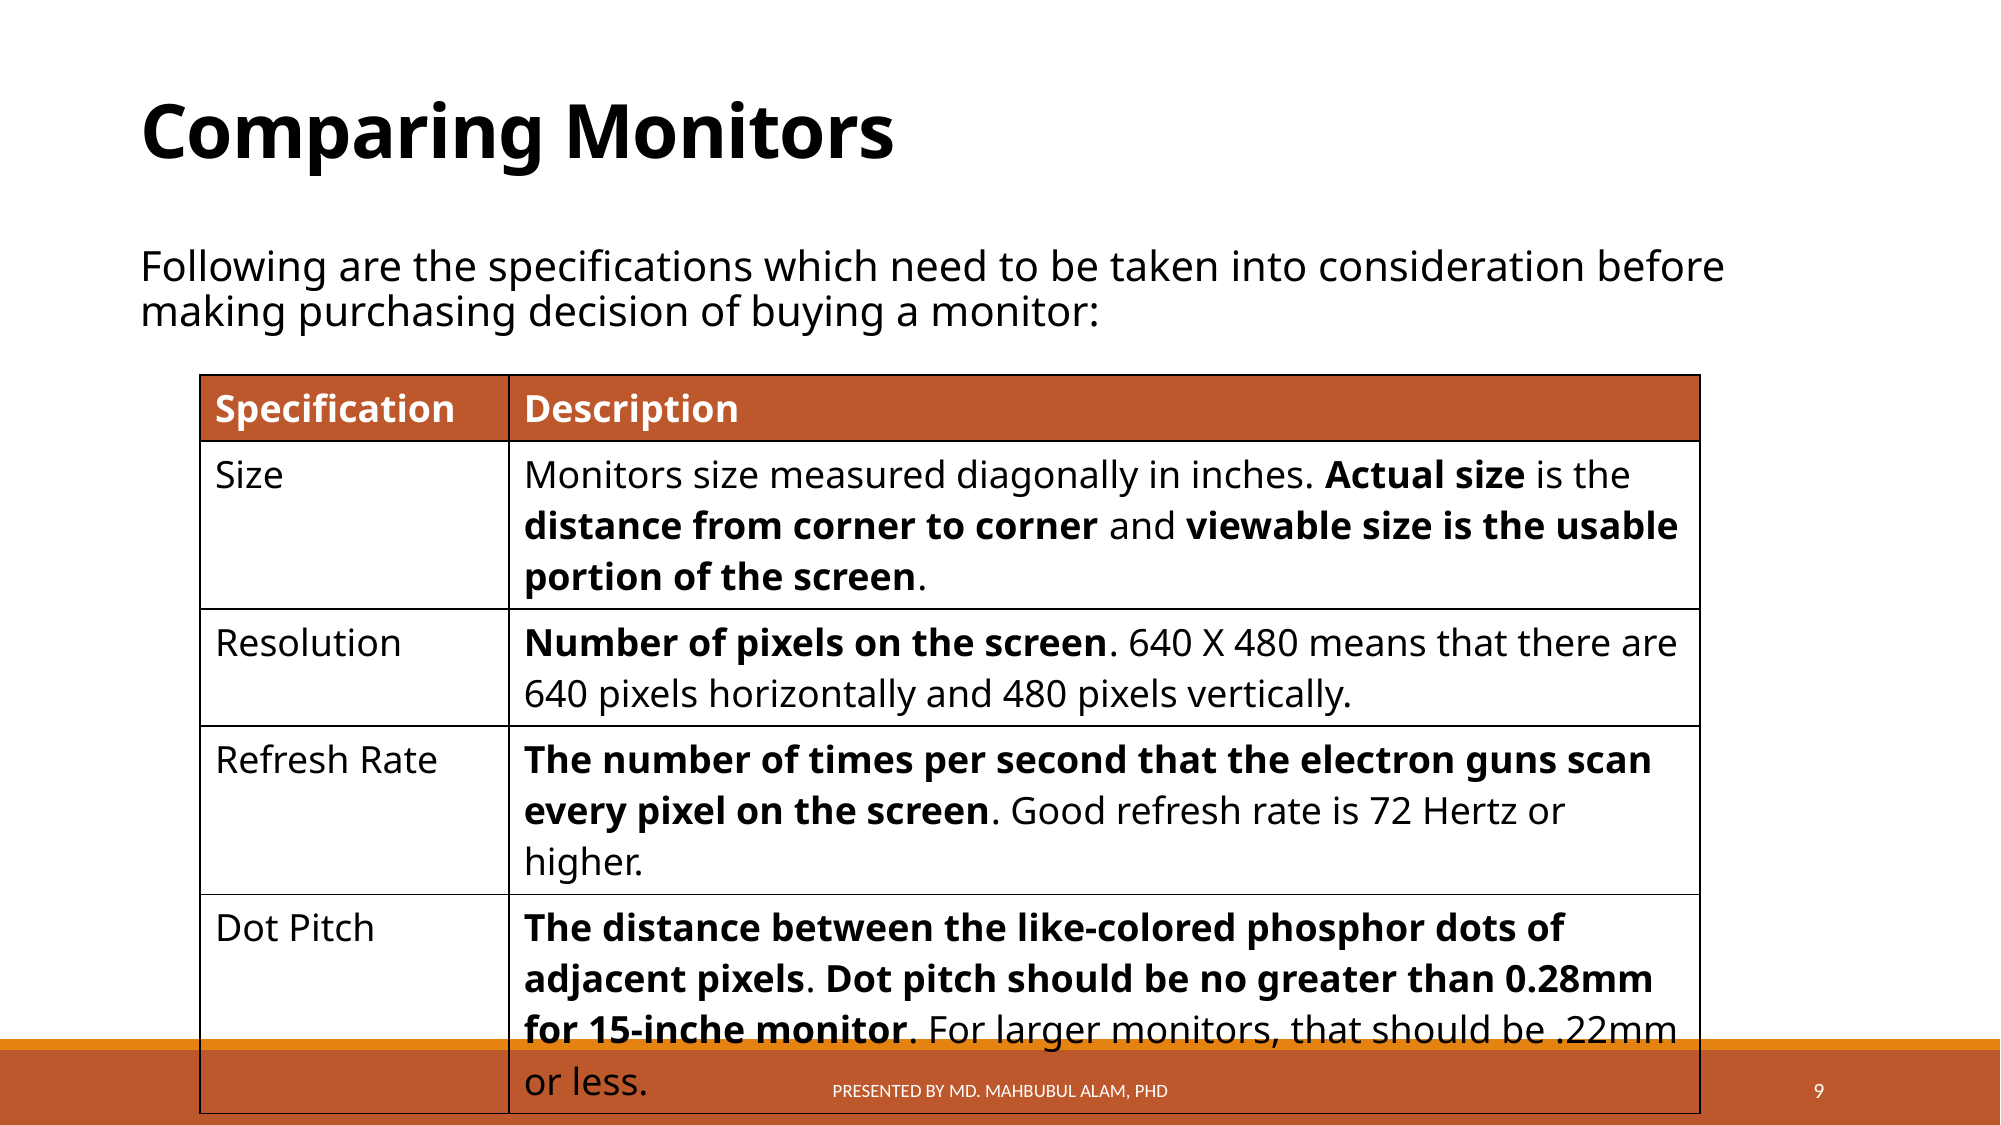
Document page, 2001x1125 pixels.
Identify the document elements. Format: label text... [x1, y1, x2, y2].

table_cell Resolution [201, 610, 508, 725]
title Comparing Monitors [125, 75, 1800, 181]
table_cell Number of pixels on the screen. 640 X 480 means that there are 640 pixels horizontally and 480 pixels vertically. [510, 610, 1699, 725]
table_cell The number of times per second that the electron guns scan every pixel on the screen. Good refresh rate is 72 Hertz or higher. [510, 727, 1699, 894]
table_cell Dot Pitch [201, 895, 508, 1113]
list Following are the specifications which need to be taken into consideration before making purchasing decision of buying a monitor: [125, 237, 1830, 963]
slide_number 9 [1624, 1059, 1840, 1120]
table_header Description [510, 376, 1699, 440]
table_header Specification [201, 376, 508, 440]
table_cell Monitors size measured diagonally in inches. Actual size is the distance from corner to corner and viewable size is the usable portion of the screen. [510, 442, 1699, 608]
footer Presented by Md. Mahbubul Alam, PhD [604, 1059, 1396, 1120]
table_cell Refresh Rate [201, 727, 508, 894]
table_cell Size [201, 442, 508, 608]
table_cell The distance between the like-colored phosphor dots of adjacent pixels. Dot pitch should be no greater than 0.28mm for 15-inche monitor. For larger monitors, that should be .22mm or less. [510, 895, 1699, 1113]
